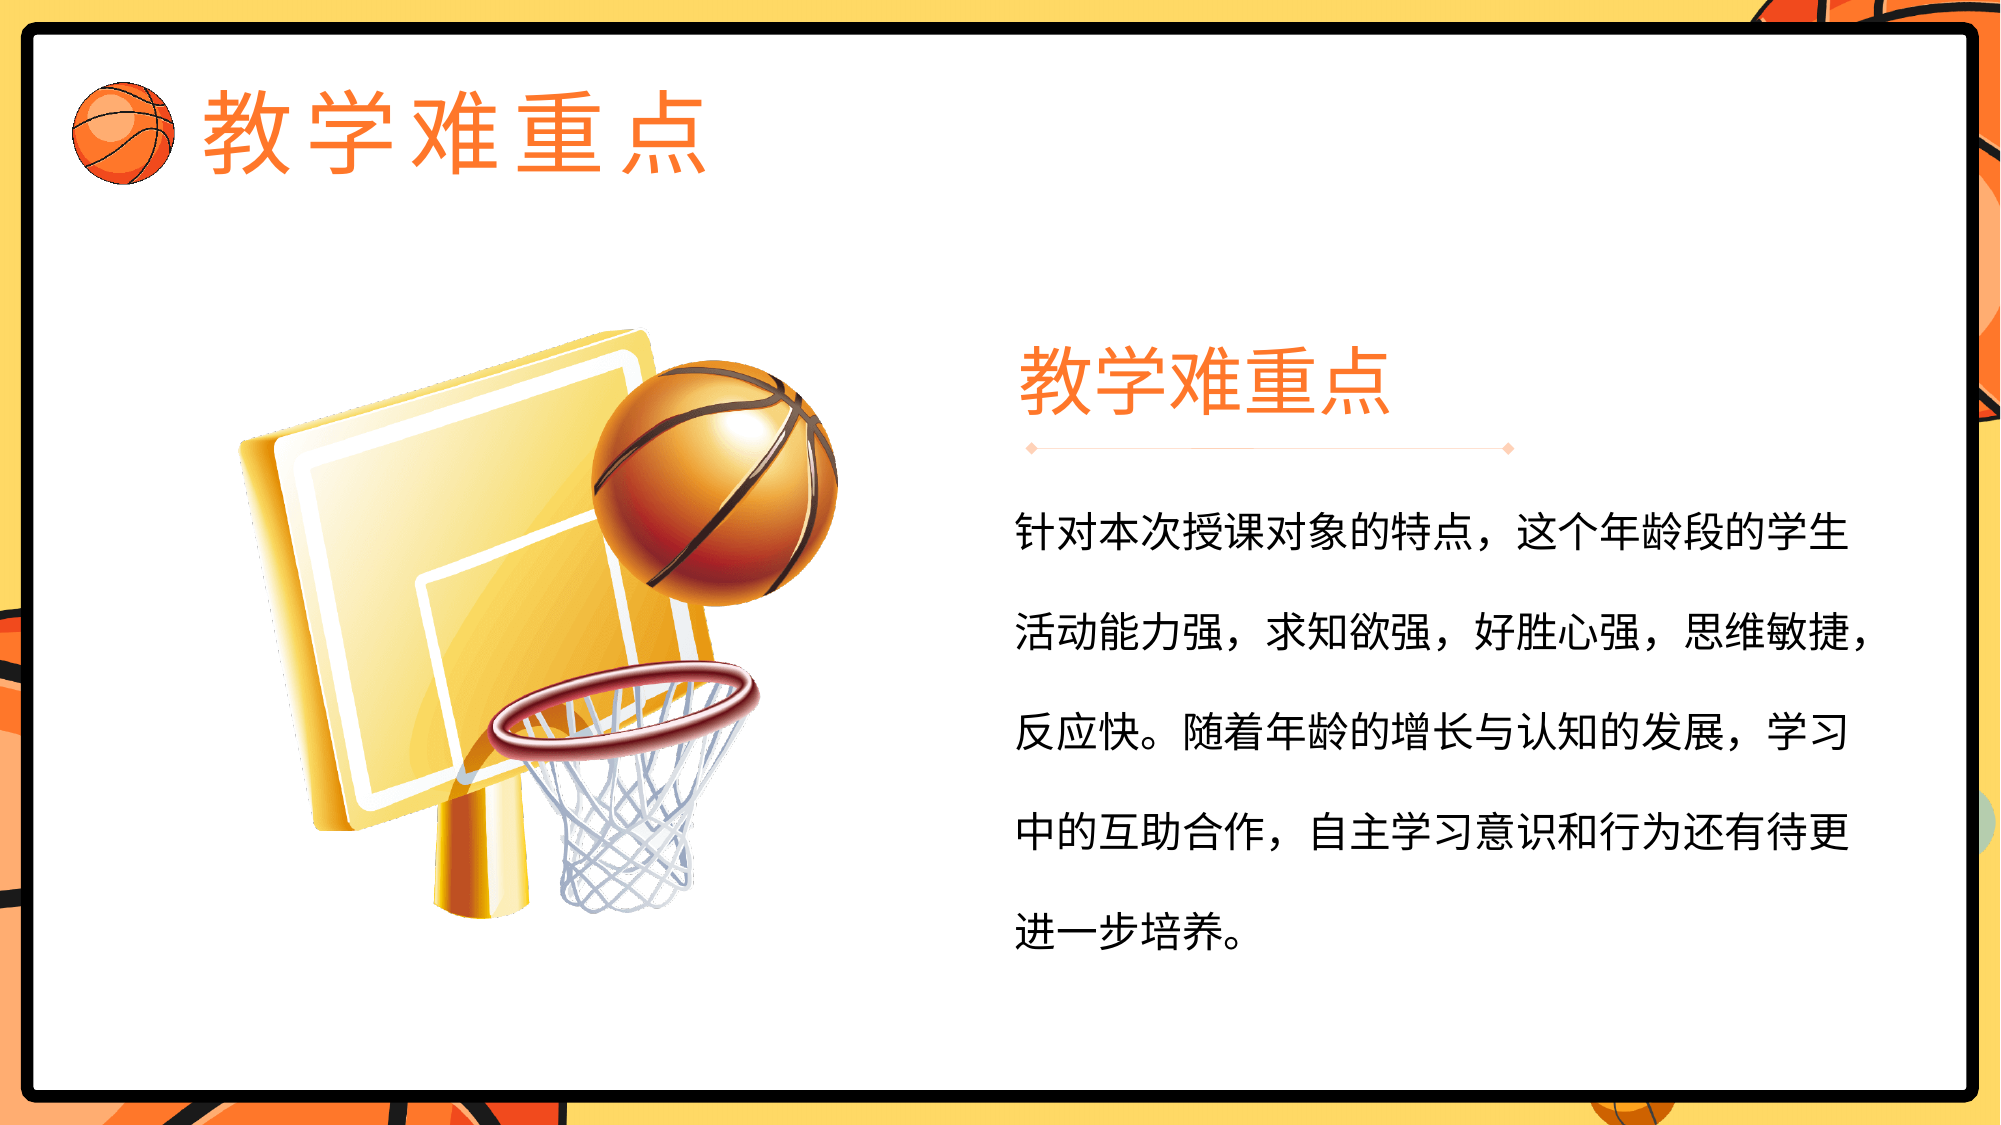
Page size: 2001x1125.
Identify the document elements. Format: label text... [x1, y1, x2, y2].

text_box 教学难重点 [1003, 299, 1409, 432]
picture [0, 0, 2001, 1125]
text_box 针对本次授课对象的特点，这个年龄段的学生活动能力强，求知欲强，好胜心强，思维敏捷，反应快。随着年龄的增长与认知的发展，学习中的互助合作，自主学习意识和行为还有待更进一步培养。 [999, 448, 1875, 964]
